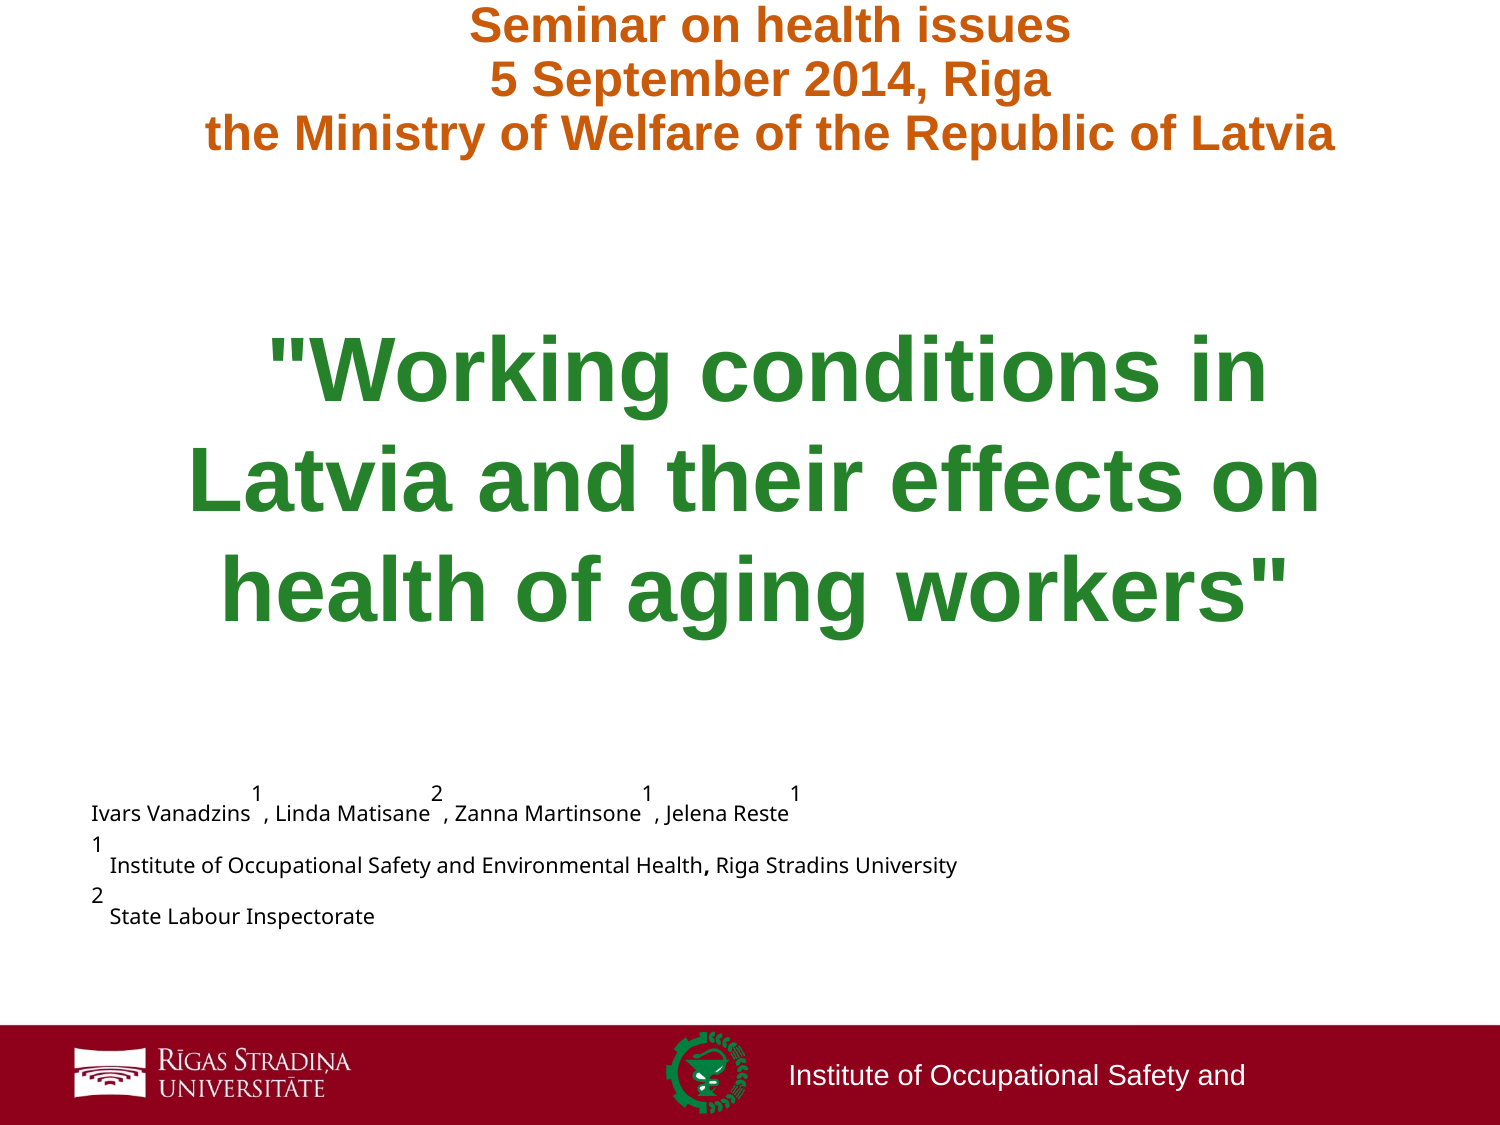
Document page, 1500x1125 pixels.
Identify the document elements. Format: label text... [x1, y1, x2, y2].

text_box Ivars Vanadzins1, Linda Matisane2, Zanna Martinsone1, Jelena Reste1 1 Institute of Occupational Safety and Environmental Health, Riga Stradins University 2 State Labour Inspectorate [76, 767, 1400, 936]
picture [0, 0, 1500, 1125]
subtitle "Working conditions in Latvia and their effects on health of aging workers" [112, 302, 1400, 657]
title Seminar on health issues 5 September 2014, Riga the Ministry of Welfare of the Republic of Latvia [82, 0, 1459, 161]
